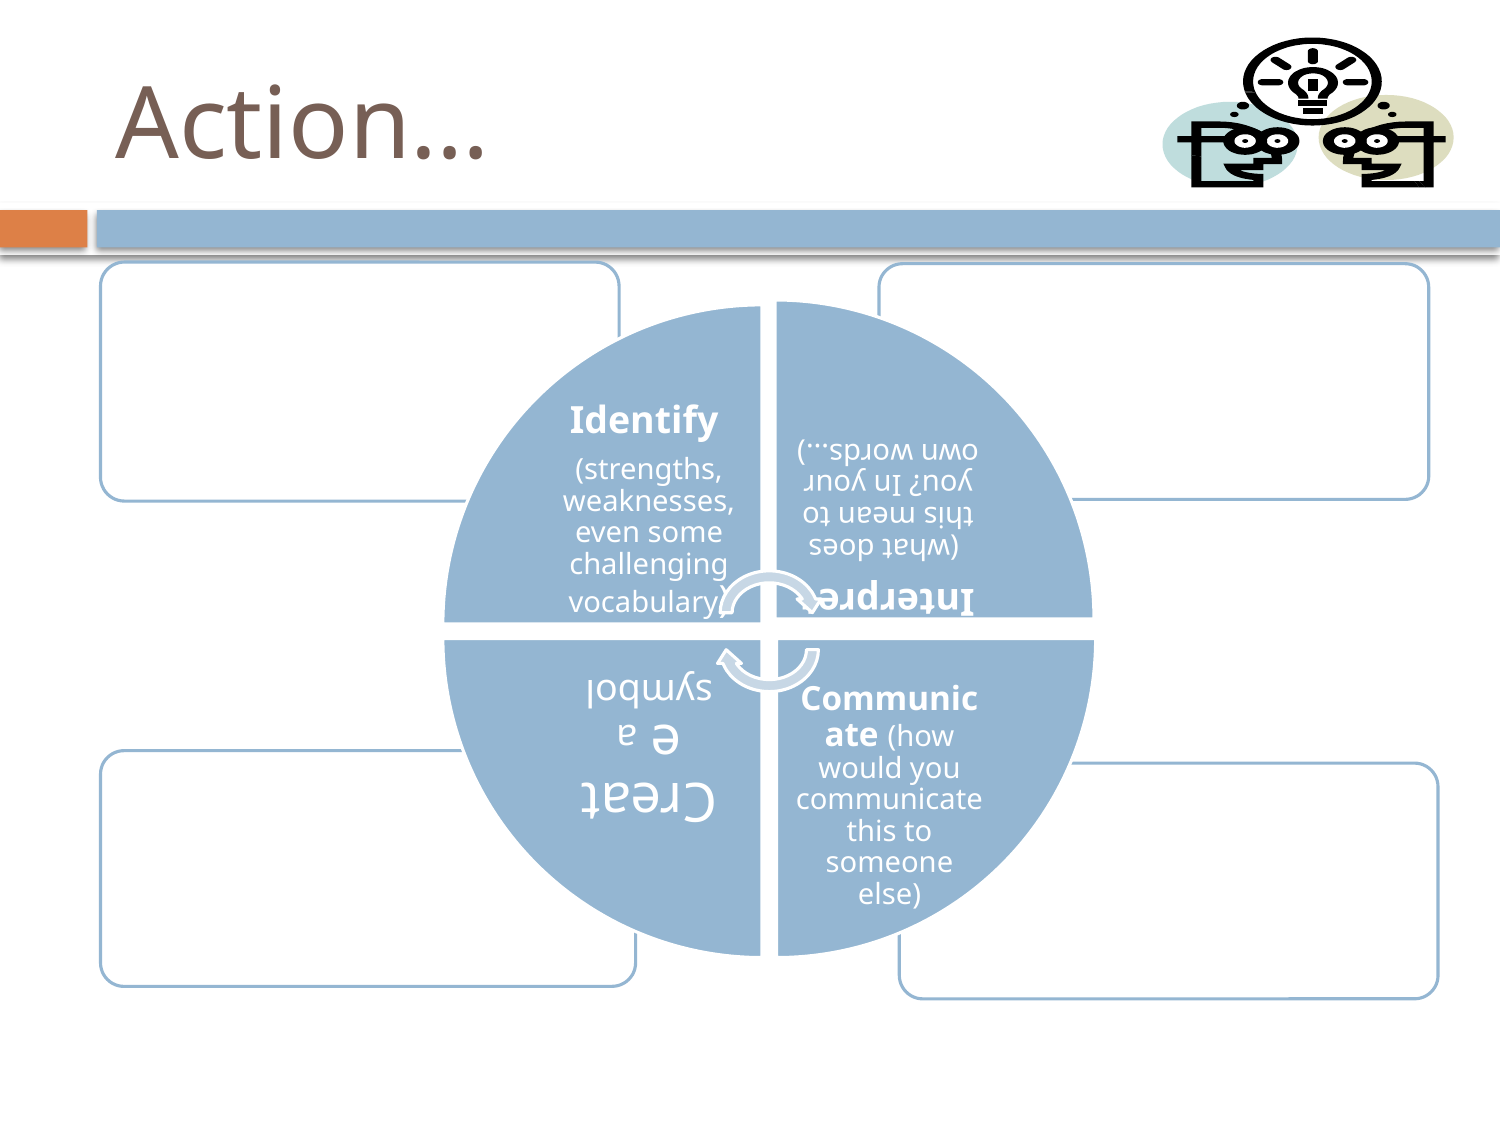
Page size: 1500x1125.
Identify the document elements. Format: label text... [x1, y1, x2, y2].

title Action… [100, 37, 1438, 200]
picture [1162, 37, 1454, 188]
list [100, 262, 1439, 1001]
